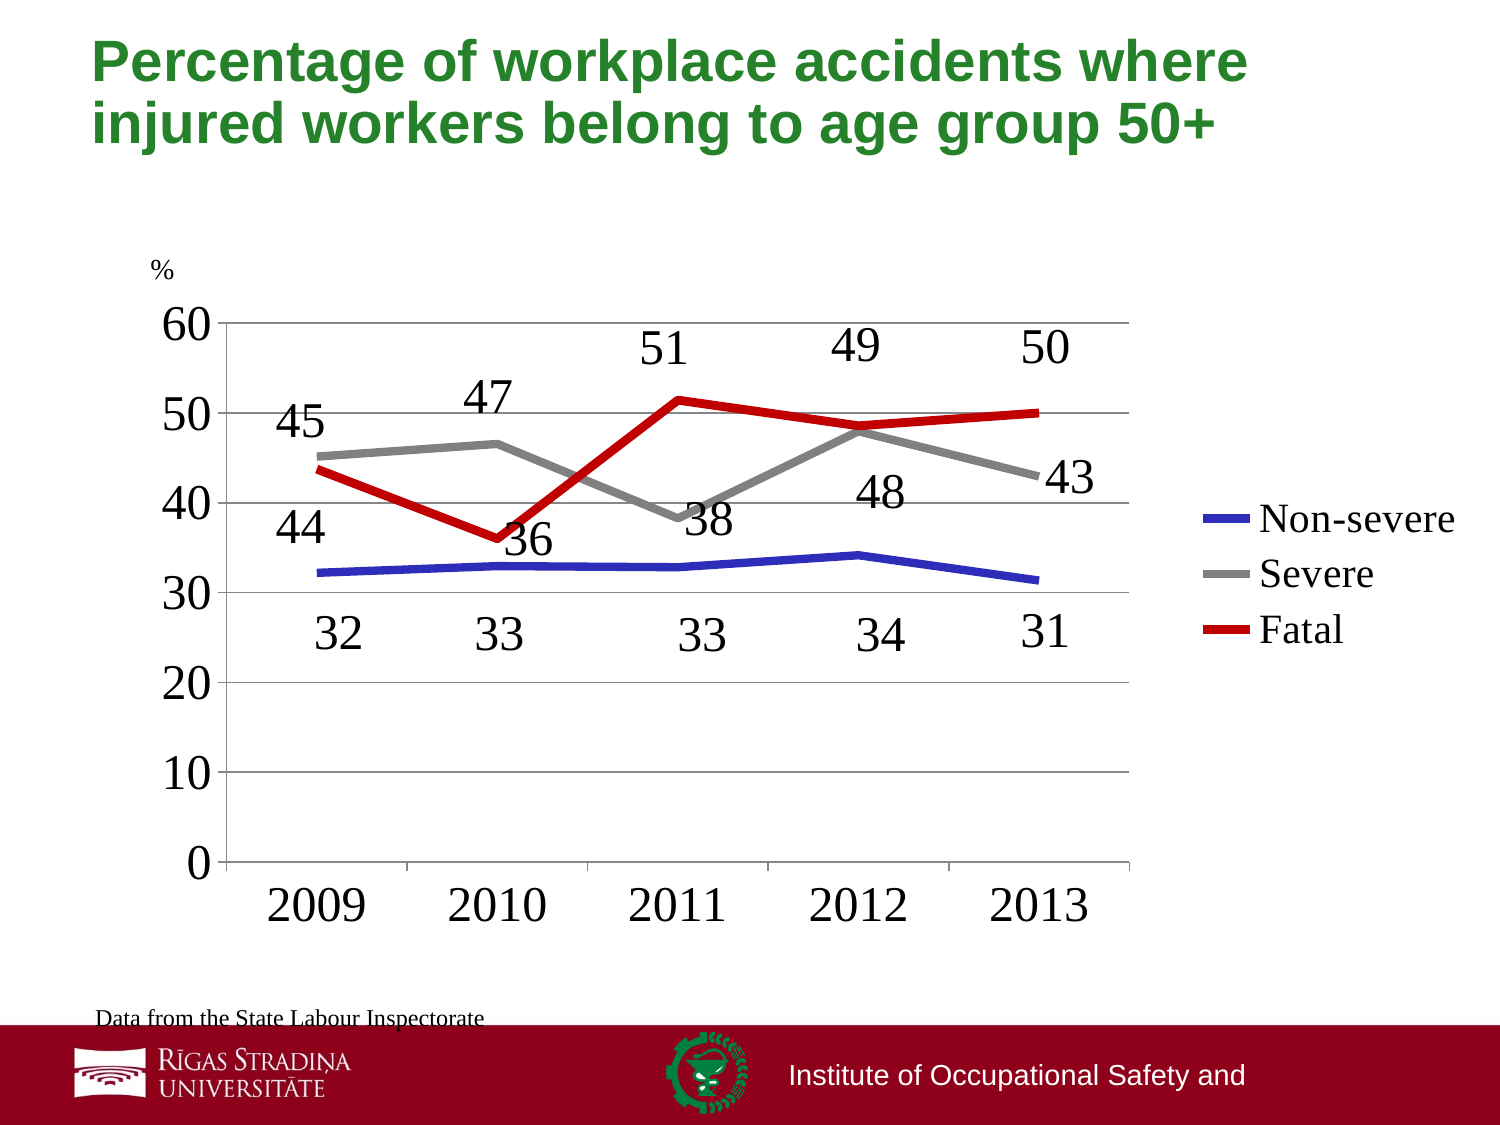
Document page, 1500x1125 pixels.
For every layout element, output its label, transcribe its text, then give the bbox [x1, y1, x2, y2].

picture [0, 0, 1500, 1125]
title Percentage of workplace accidents where injured workers belong to age group 50+ [76, 0, 1352, 188]
chart [112, 186, 1483, 961]
text_box Data from the State Labour Inspectorate [80, 966, 1407, 1039]
